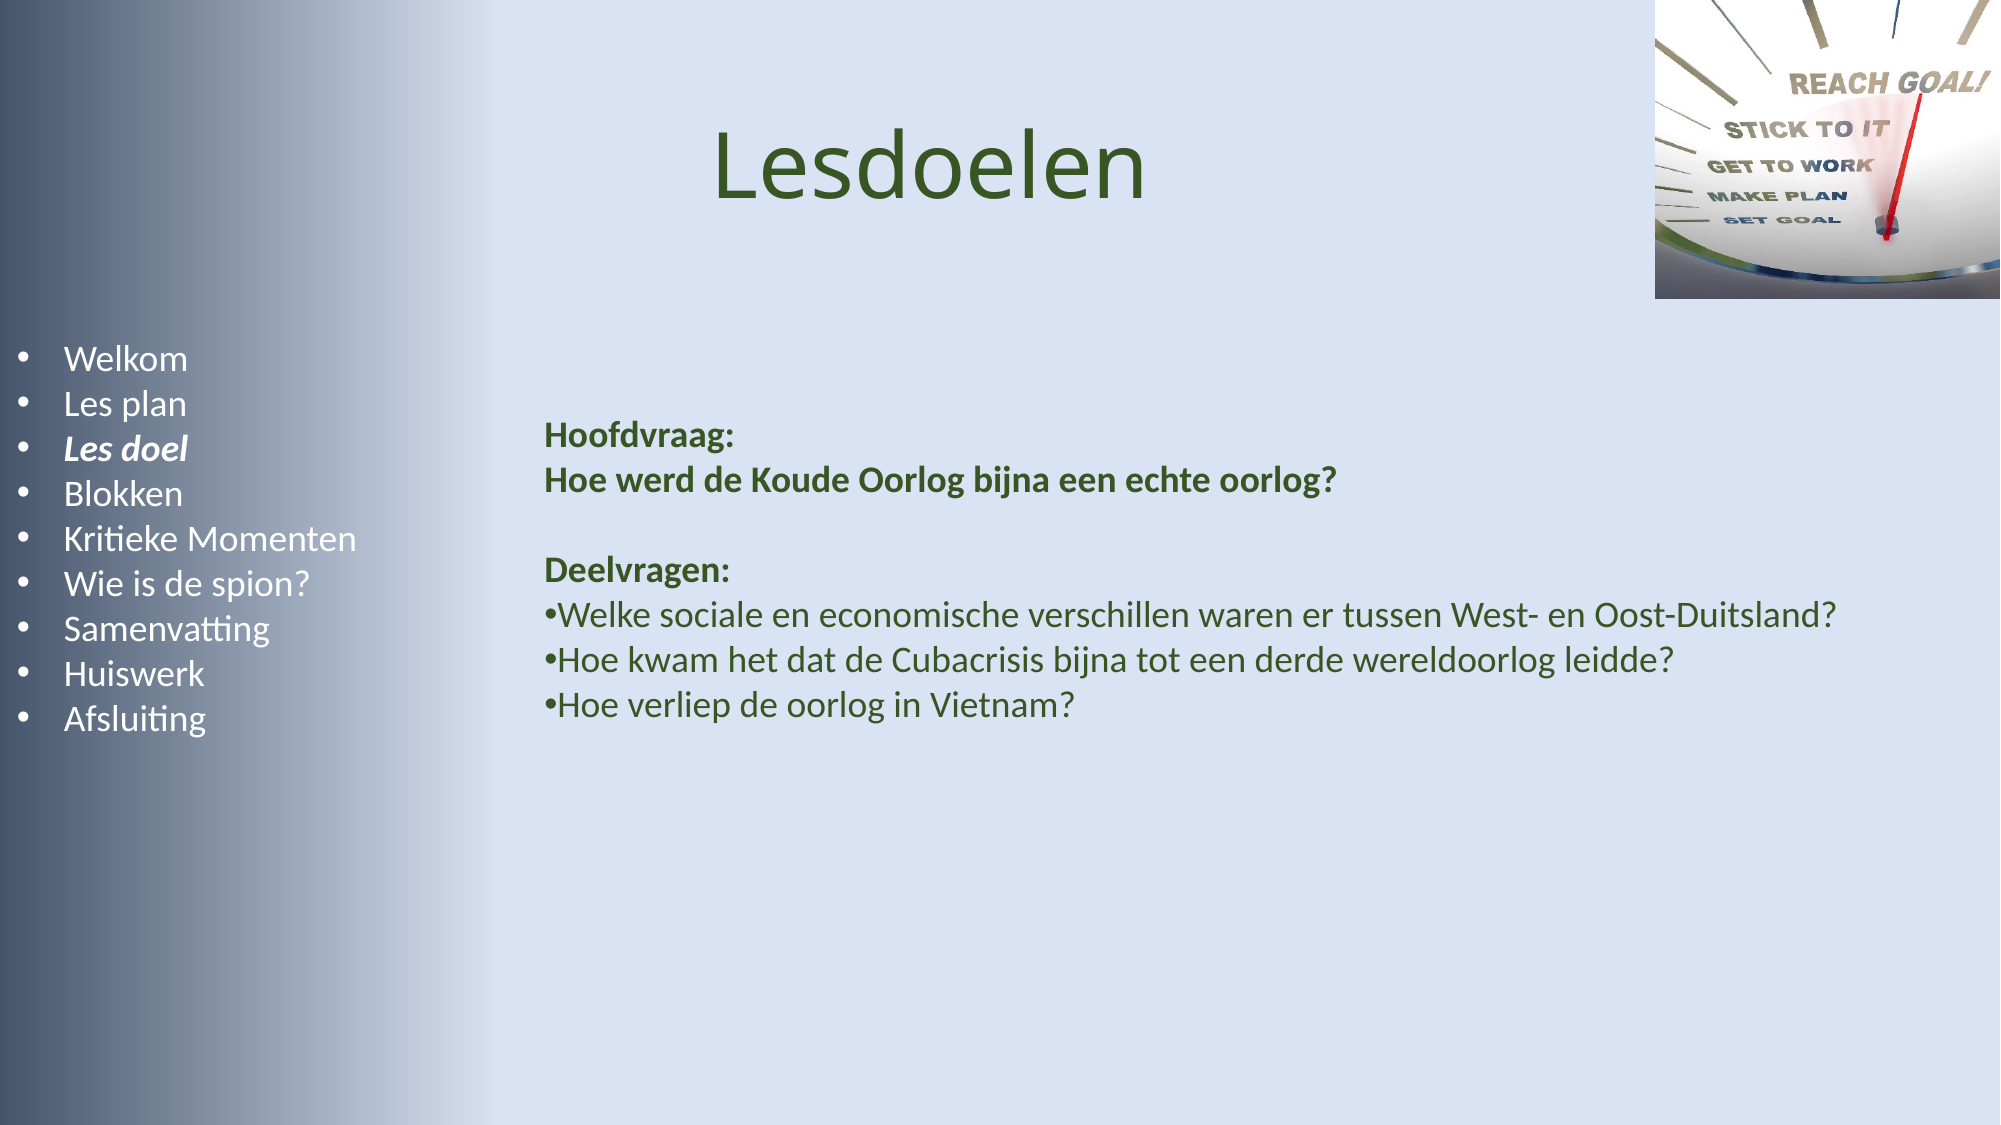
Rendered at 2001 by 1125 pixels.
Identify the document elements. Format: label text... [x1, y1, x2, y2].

title Lesdoelen [695, 59, 1655, 278]
text_box Hoofdvraag: Hoe werd de Koude Oorlog bijna een echte oorlog? Deelvragen: Welke sociale en economische verschillen waren er tussen West- en Oost-Duitsland? Hoe kwam het dat de Cubacrisis bijna tot een derde wereldoorlog leidde? Hoe verliep de oorlog in Vietnam? [529, 403, 1868, 733]
picture [1655, 0, 2000, 299]
text_box Welkom Les plan Les doel Blokken Kritieke Momenten Wie is de spion? Samenvatting Huiswerk Afsluiting [2, 326, 373, 747]
